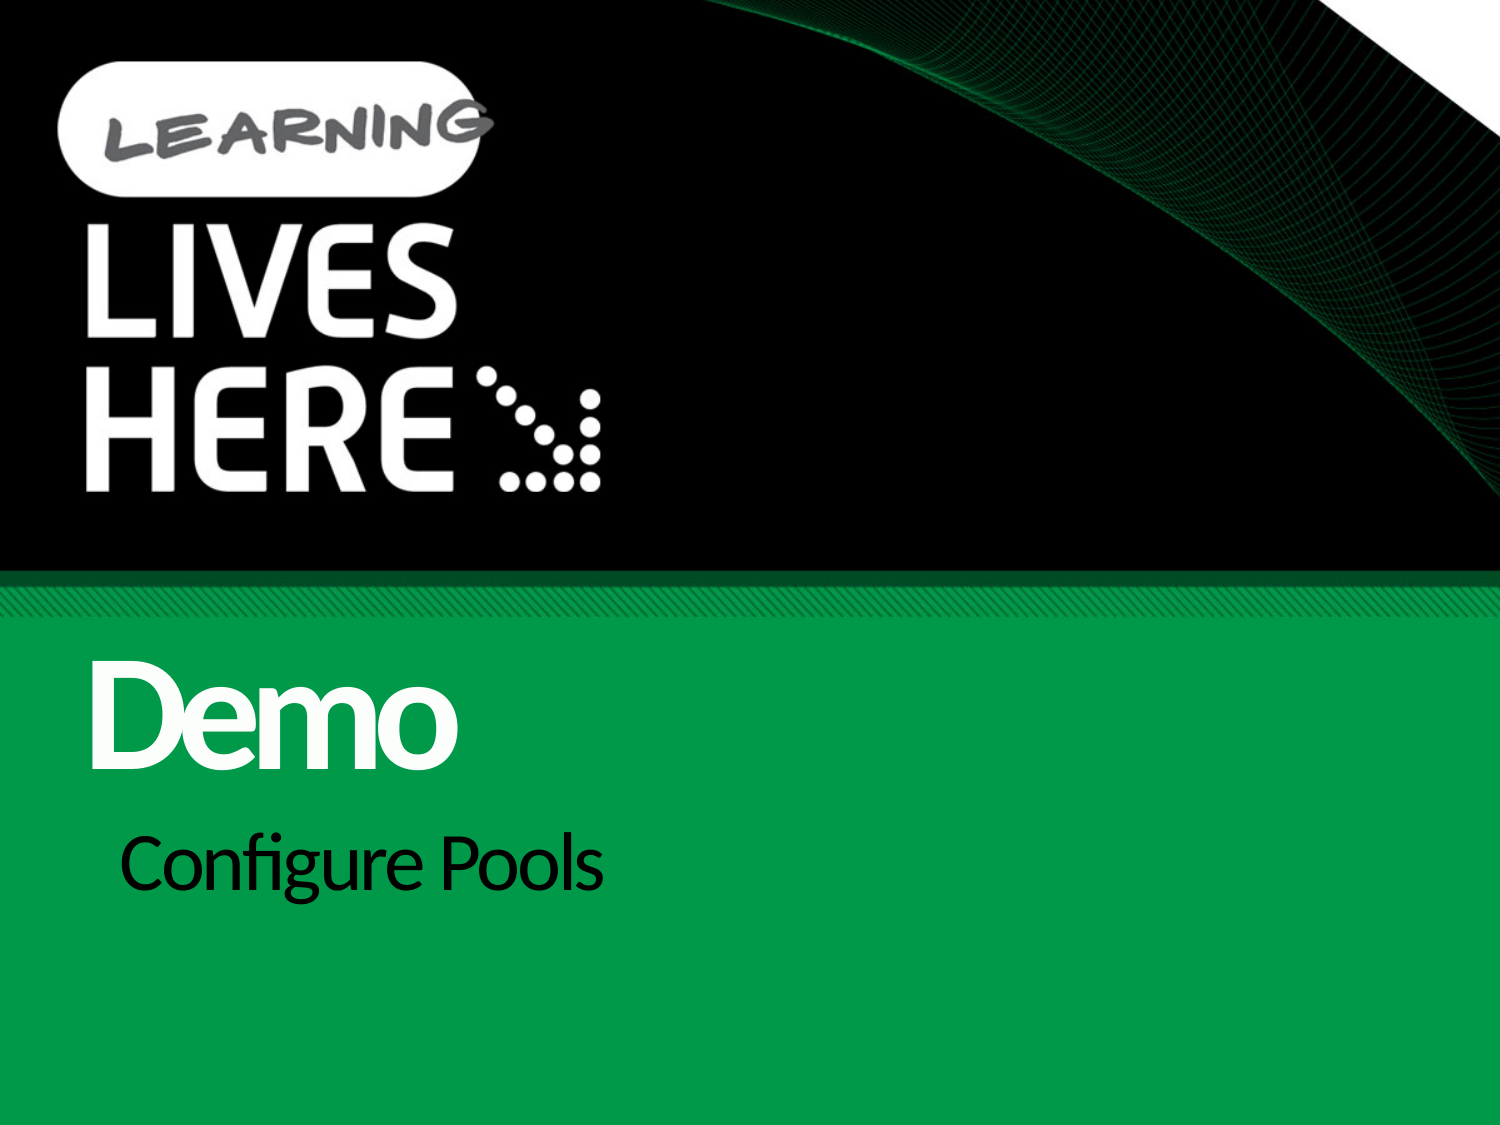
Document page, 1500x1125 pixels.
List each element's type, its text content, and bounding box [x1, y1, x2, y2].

title Configure Pools [119, 818, 1375, 943]
list Demo [83, 625, 1344, 800]
picture [0, 0, 1500, 1125]
